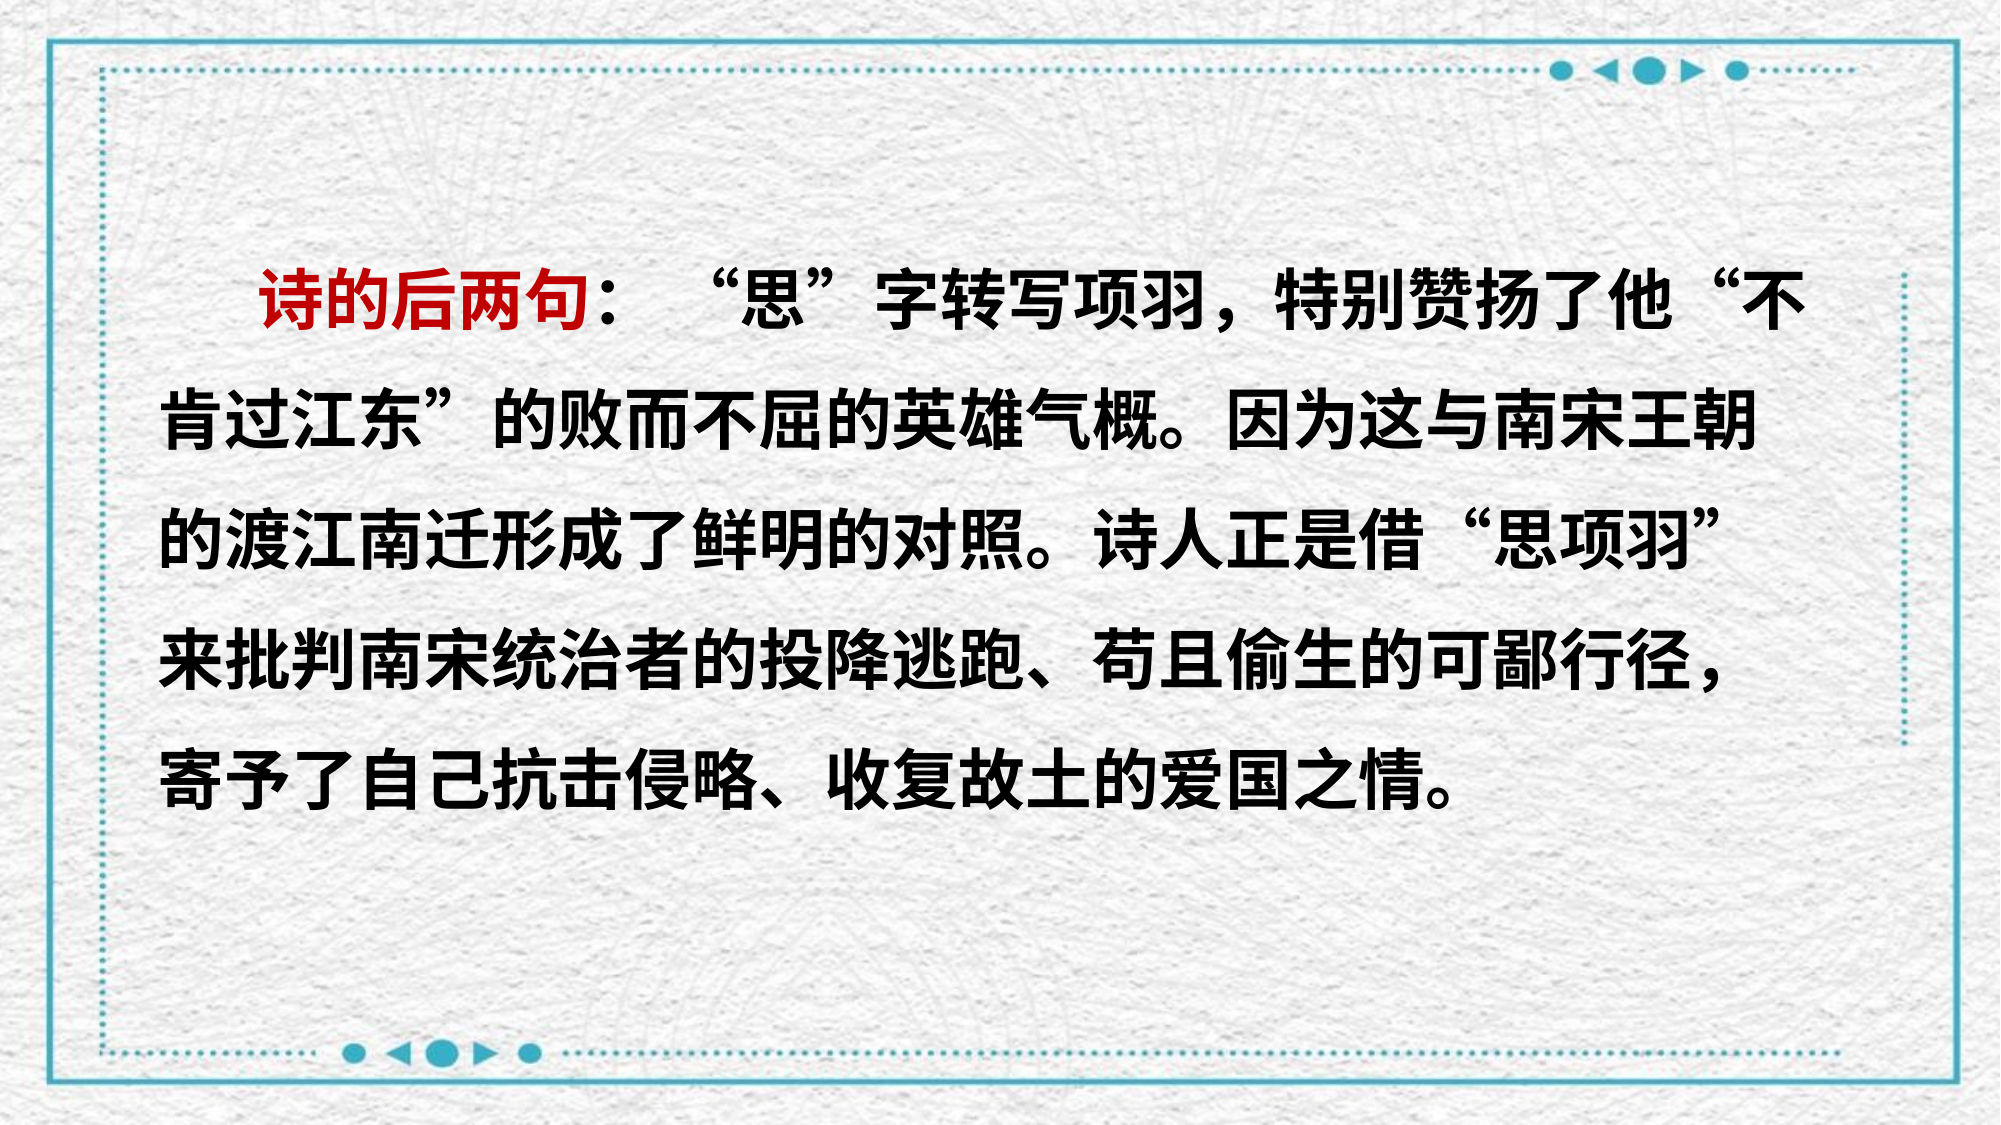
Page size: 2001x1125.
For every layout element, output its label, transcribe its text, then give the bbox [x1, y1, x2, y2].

picture [0, 0, 2000, 1125]
text_box 诗的后两句： “思”字转写项羽，特别赞扬了他“不肯过江东”的败而不屈的英雄气概。因为这与南宋王朝的渡江南迁形成了鲜明的对照。诗人正是借“思项羽”来批判南宋统治者的投降逃跑、苟且偷生的可鄙行径，寄予了自己抗击侵略、收复故土的爱国之情。 [142, 210, 1826, 826]
